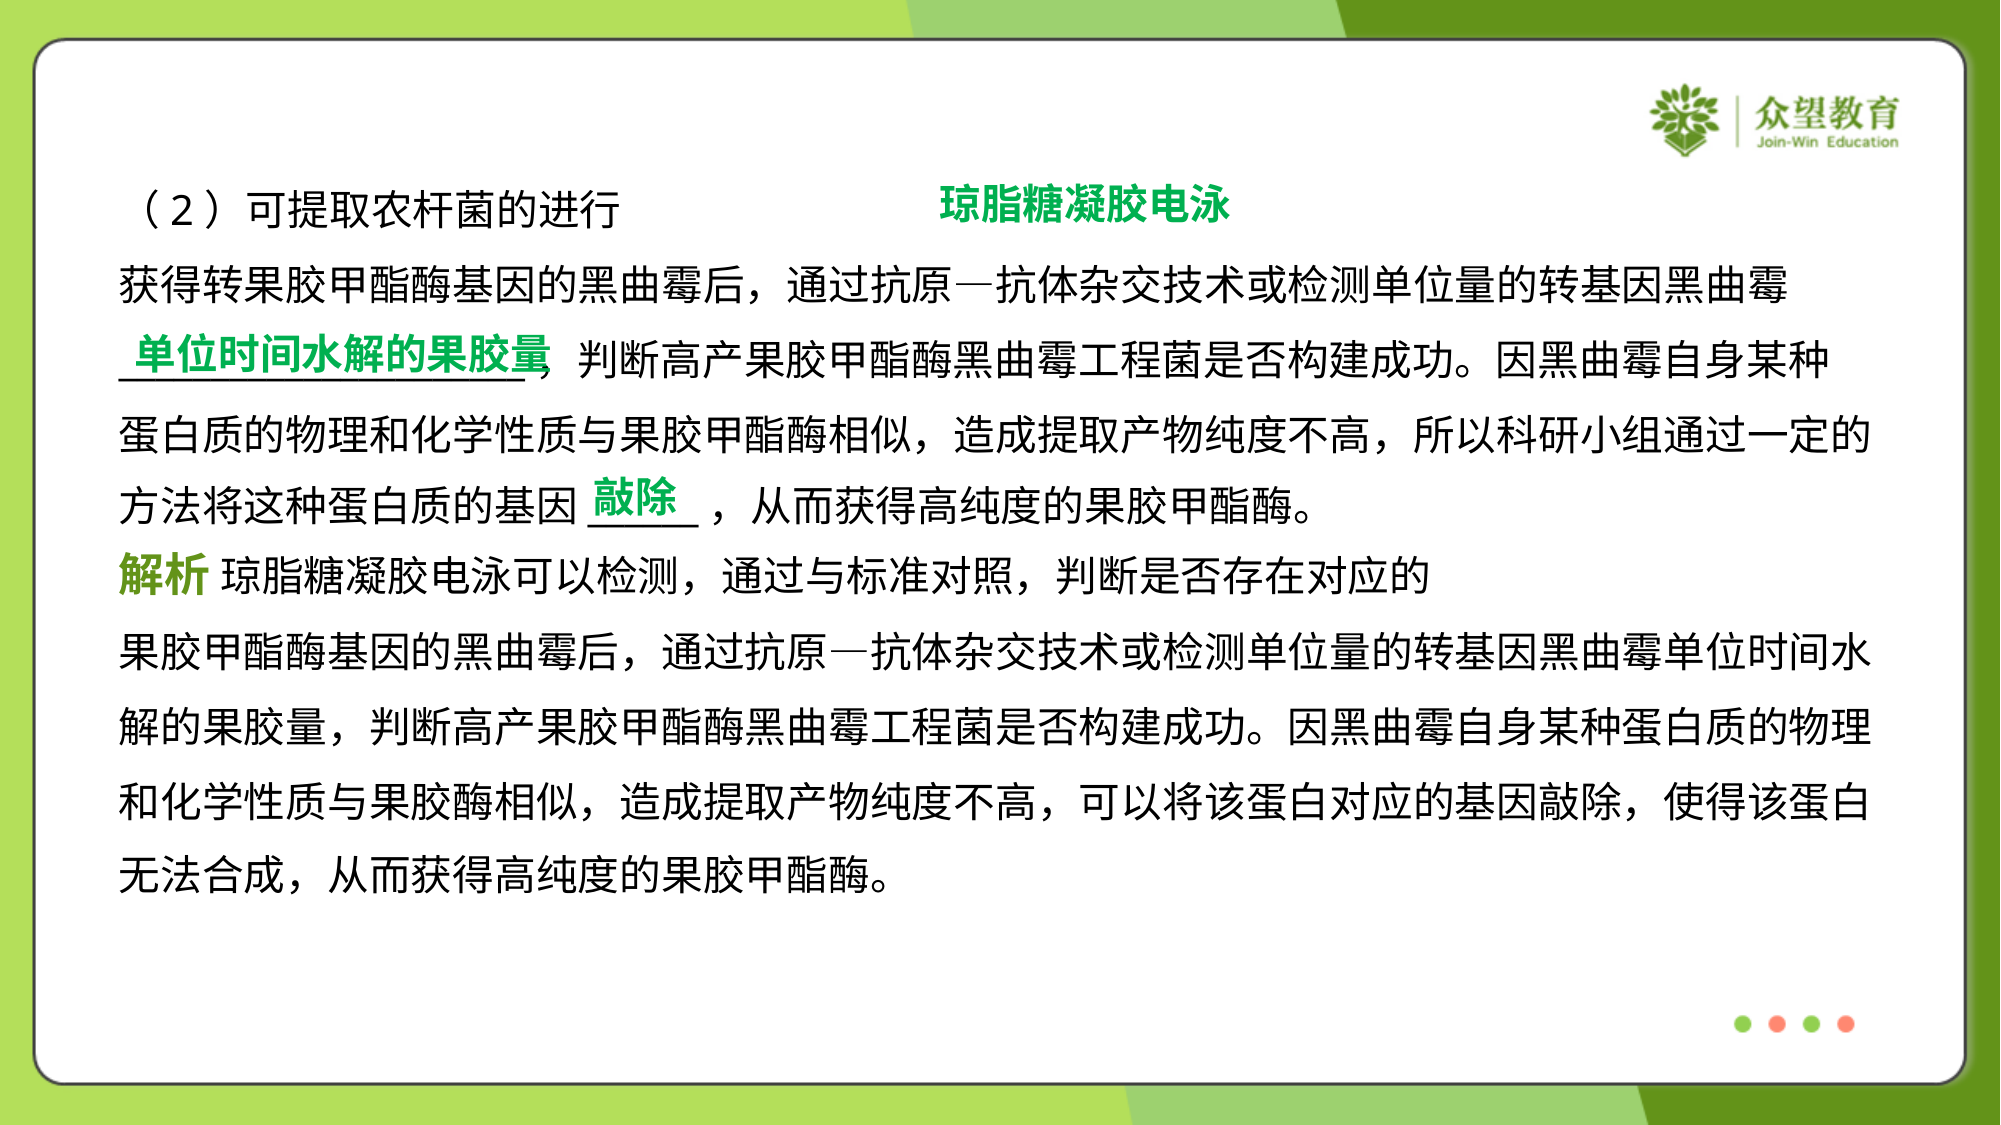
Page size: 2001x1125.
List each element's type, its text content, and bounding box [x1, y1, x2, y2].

text_box 琼脂糖凝胶电泳 [924, 152, 1247, 220]
text_box 单位时间水解的果胶量 [120, 302, 567, 370]
picture [0, 0, 2000, 1125]
text_box 敲除 [578, 449, 692, 514]
